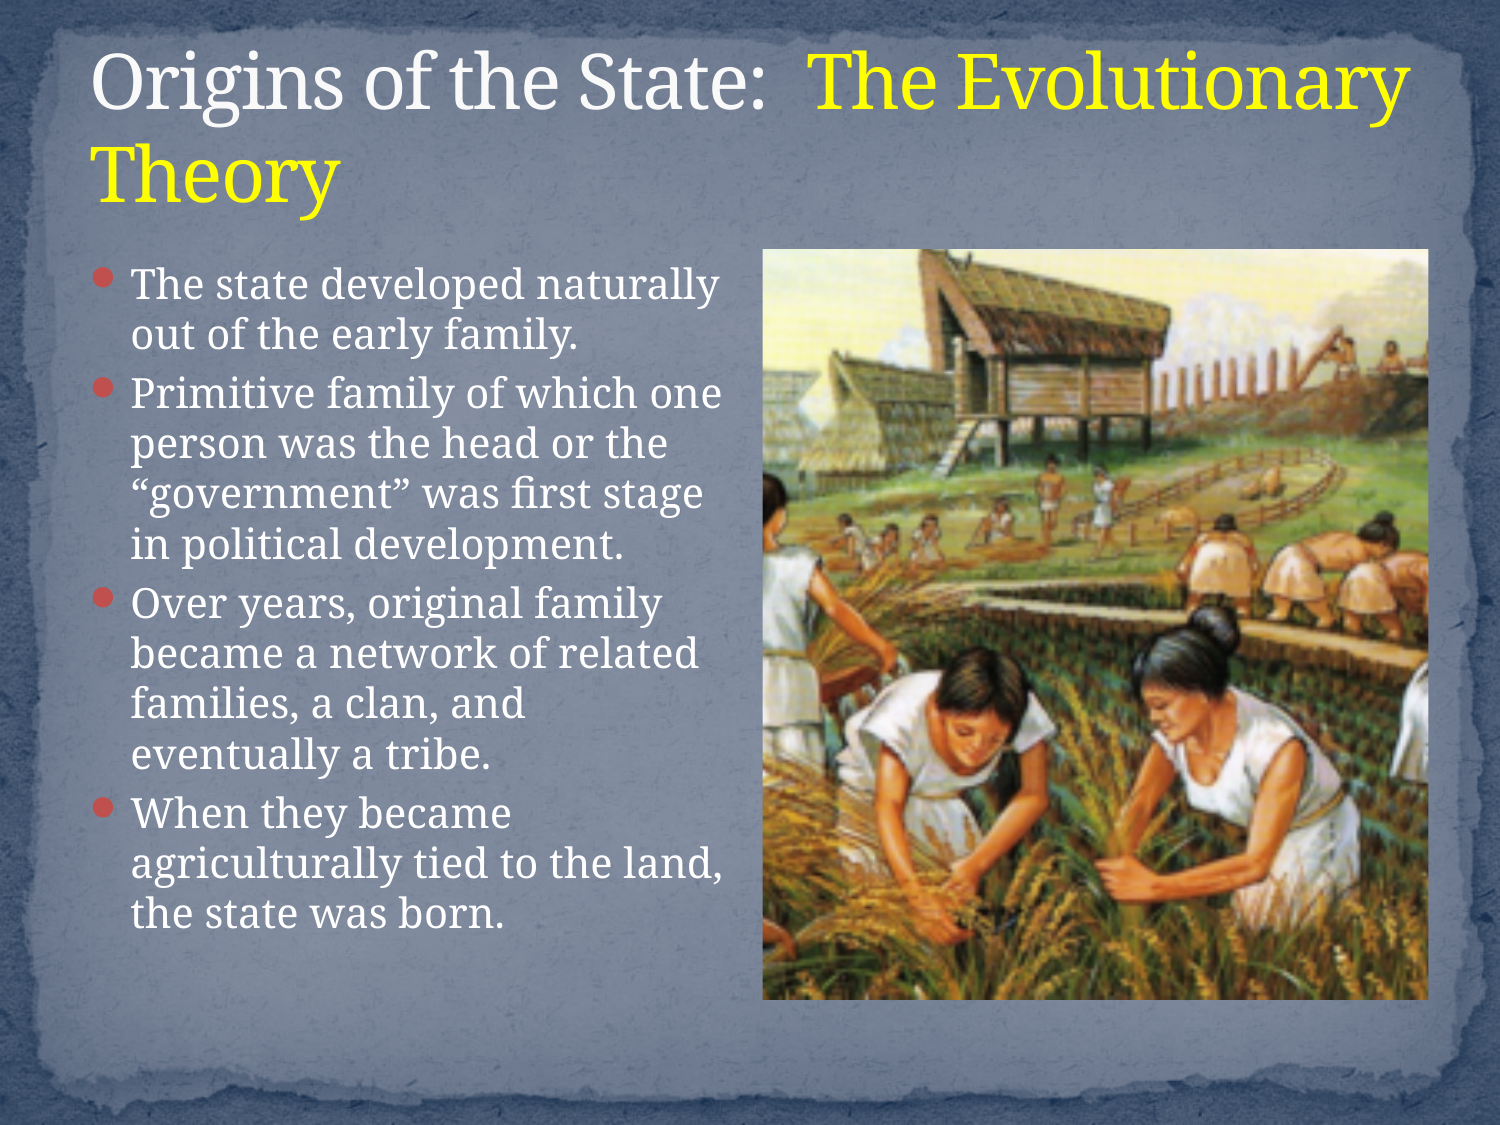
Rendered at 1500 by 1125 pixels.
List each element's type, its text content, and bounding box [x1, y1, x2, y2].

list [765, 252, 1426, 998]
title Origins of the State: The Evolutionary Theory [74, 24, 1425, 225]
list The state developed naturally out of the early family. Primitive family of which one person was the head or the “government” was first stage in political development. Over years, original family became a network of related families, a clan, and eventually a tribe. When they became agriculturally tied to the land, the state was born. [75, 249, 741, 1000]
